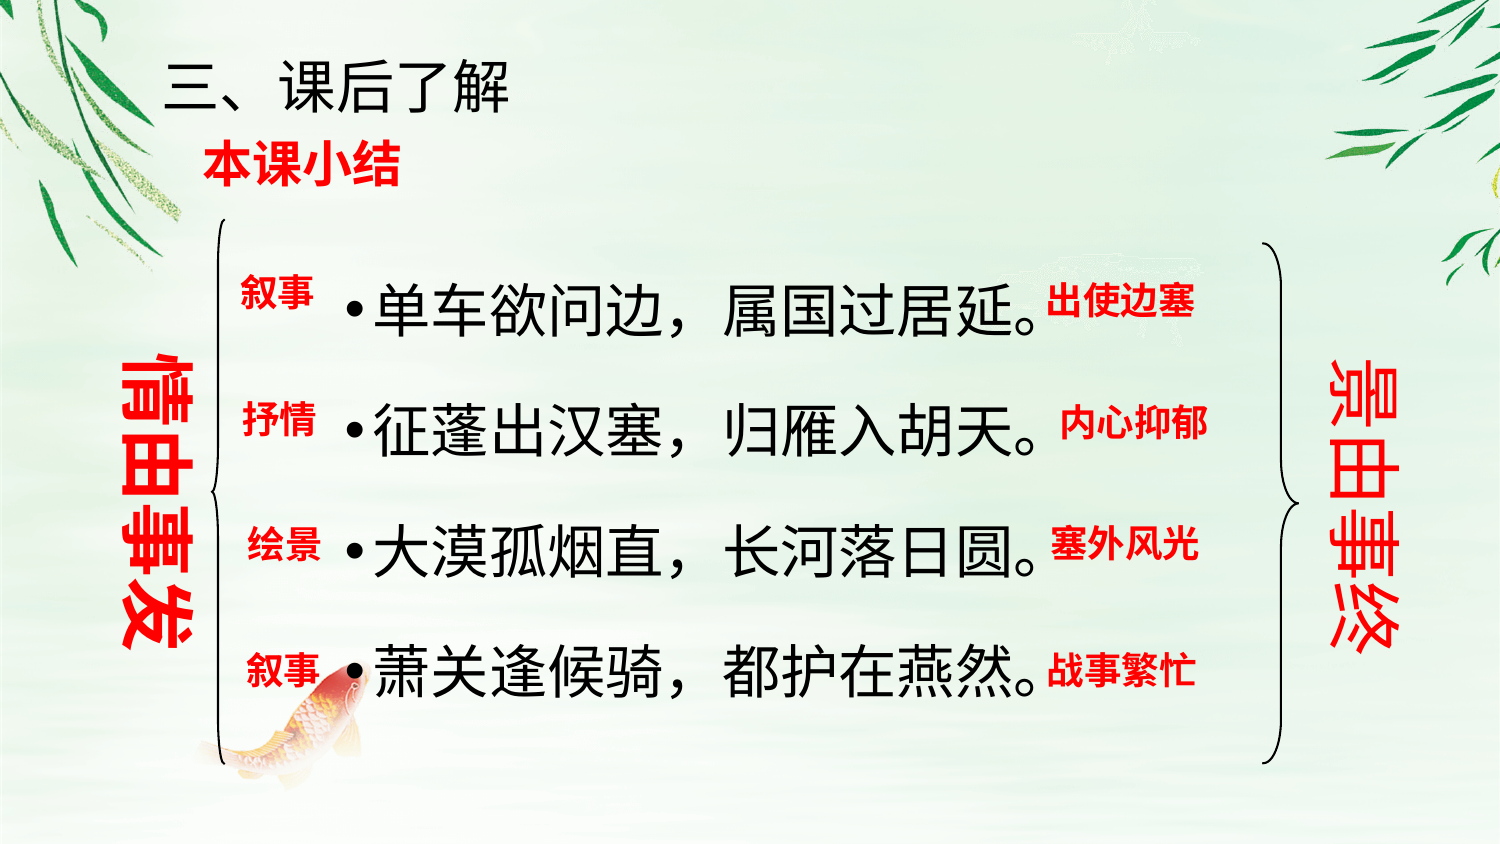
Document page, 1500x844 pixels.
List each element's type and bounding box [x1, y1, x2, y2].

text_box [91, 219, 1494, 844]
picture [0, 0, 1500, 844]
